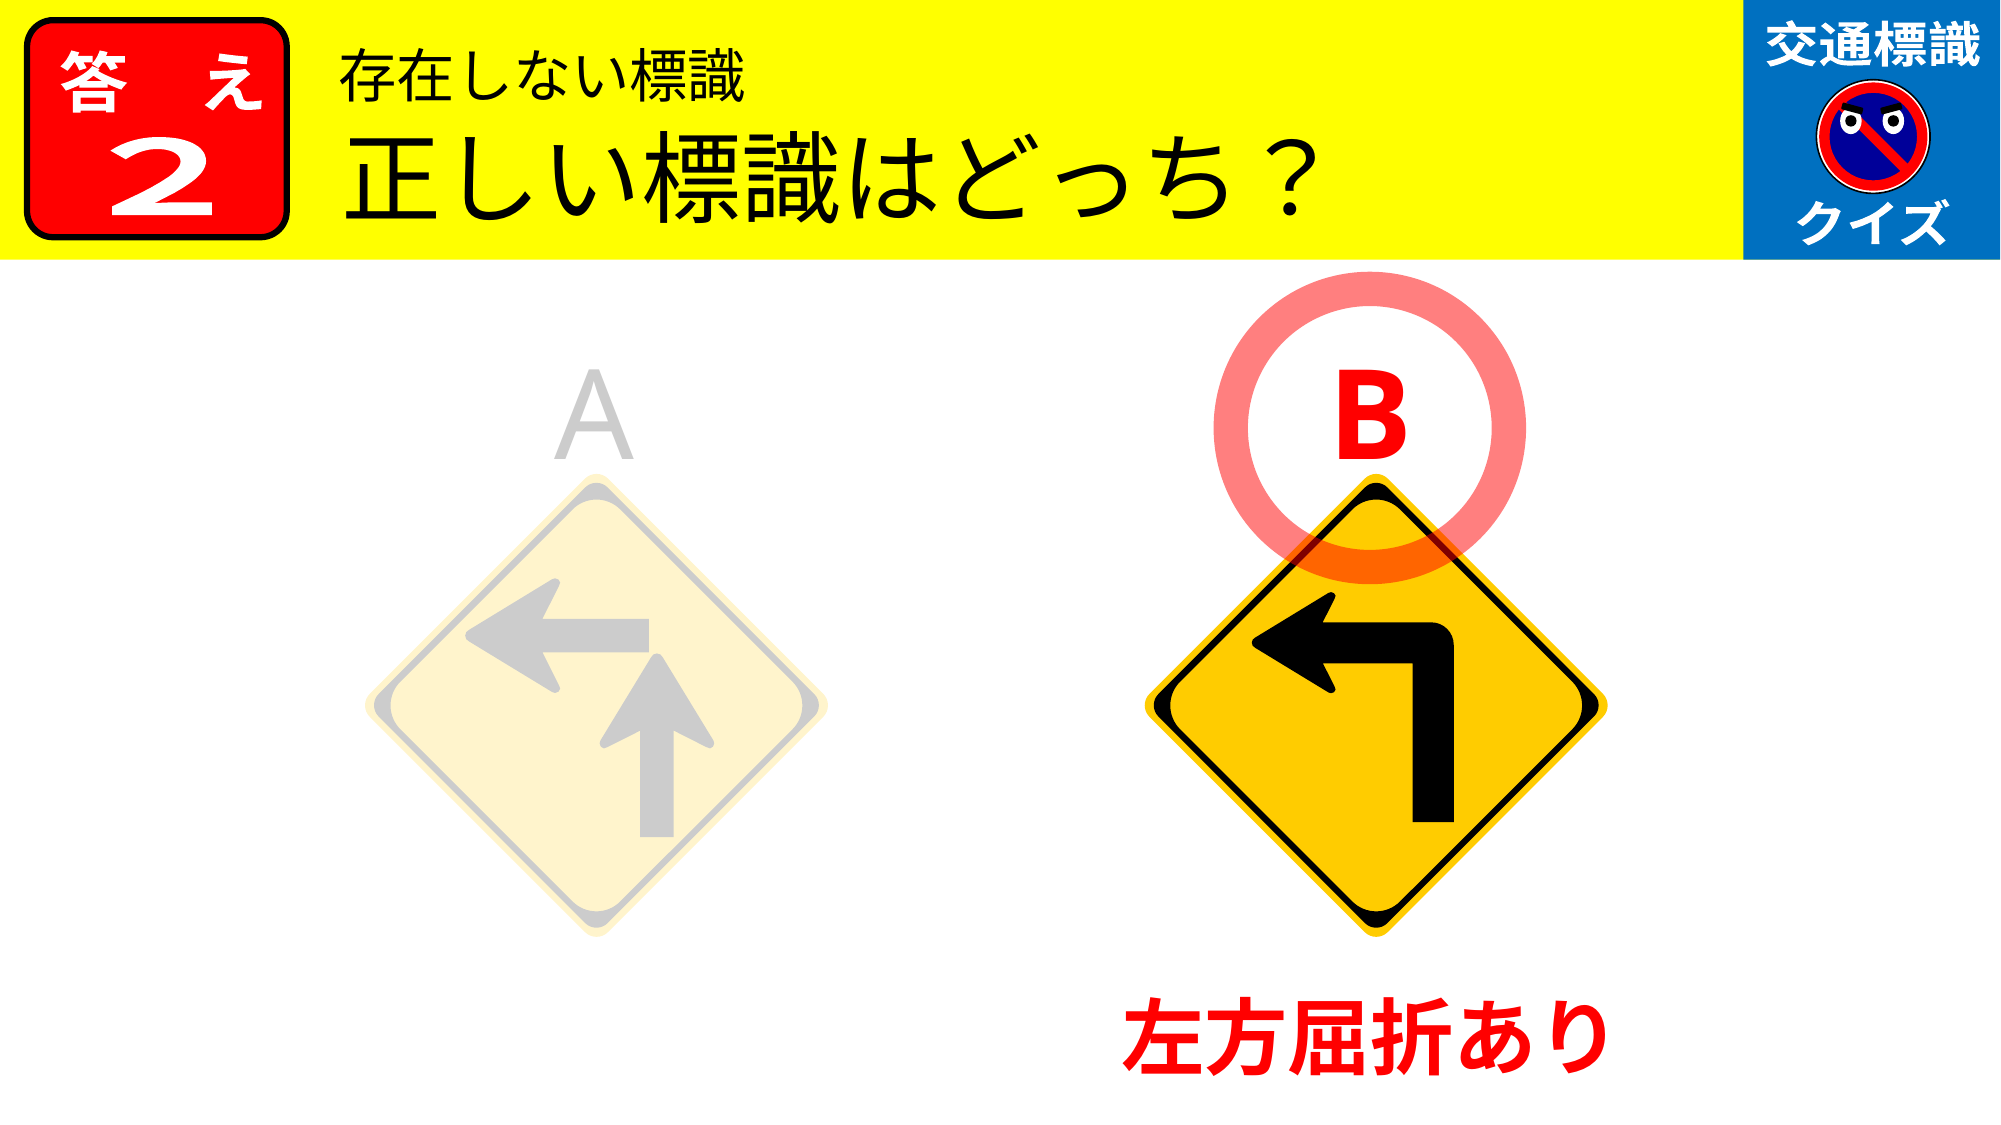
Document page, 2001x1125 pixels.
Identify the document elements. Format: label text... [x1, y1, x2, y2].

text_box 左方屈折あり [1106, 978, 1636, 1093]
text_box [337, 315, 871, 1006]
text_box [1213, 271, 1527, 472]
text_box 存在しない標識 [323, 32, 762, 117]
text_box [1144, 473, 1608, 938]
text_box B [1313, 327, 1428, 472]
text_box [364, 473, 829, 938]
text_box 正しい標識はどっち？ [326, 107, 1357, 243]
